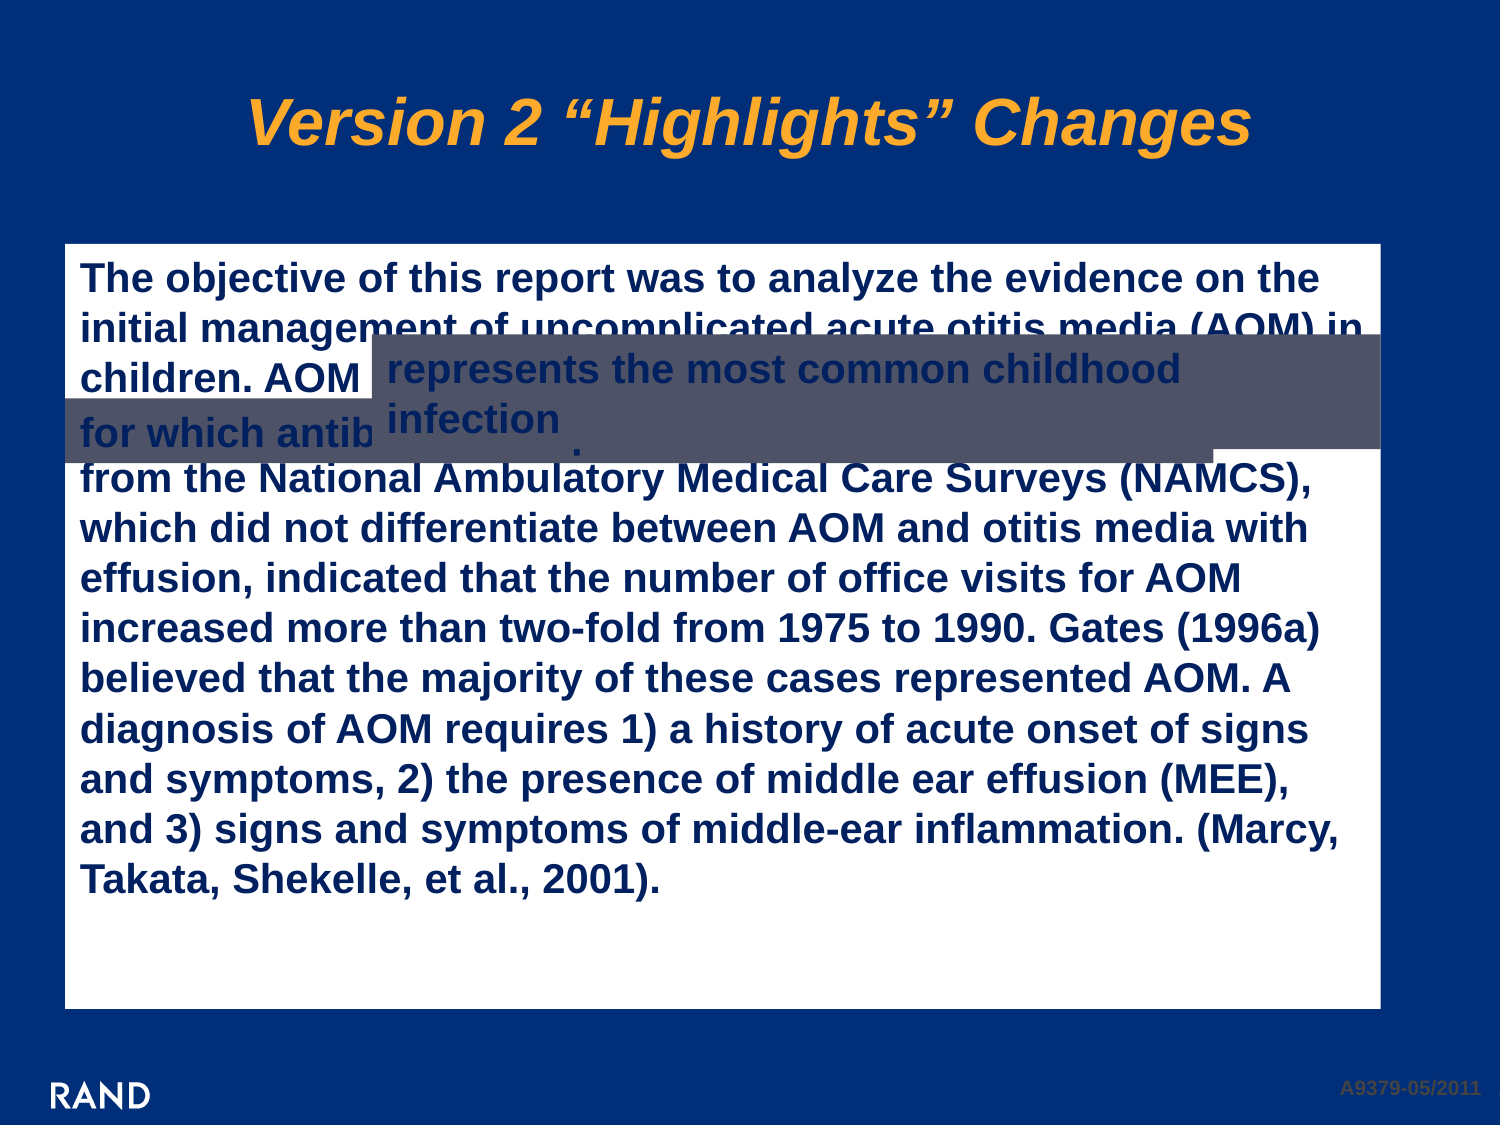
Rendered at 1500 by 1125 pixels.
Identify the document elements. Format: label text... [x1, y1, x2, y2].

text_box for which antibiotics are prescribed in the United States. [65, 398, 1214, 464]
title Version 2 “Highlights” Changes [0, 24, 1500, 213]
picture [50, 1079, 151, 1110]
text_box The objective of this report was to analyze the evidence on the initial management of uncomplicated acute otitis media (AOM) in children. AOM represents the most common childhood infection for which antibiotics are prescribed in the United States. Data from the National Ambulatory Medical Care Surveys (NAMCS), which did not differentiate between AOM and otitis media with effusion, indicated that the number of office visits for AOM increased more than two-fold from 1975 to 1990. Gates (1996a) believed that the majority of these cases represented AOM. A diagnosis of AOM requires 1) a history of acute onset of signs and symptoms, 2) the presence of middle ear effusion (MEE), and 3) signs and symptoms of middle-ear inflammation. (Marcy, Takata, Shekelle, et al., 2001). [65, 450, 1381, 1009]
text_box The objective of this report was to analyze the evidence on the initial management of uncomplicated acute otitis media (AOM) in children. AOM represents the most common childhood infection for which antibiotics are prescribed in the United States. Data from the National Ambulatory Medical Care Surveys (NAMCS), which did not differentiate between AOM and otitis media with effusion, indicated that the number of office visits for AOM increased more than two-fold from 1975 to 1990. Gates (1996a) believed that the majority of these cases represented AOM. A diagnosis of AOM requires 1) a history of acute onset of signs and symptoms, 2) the presence of middle ear effusion (MEE), and 3) signs and symptoms of middle-ear inflammation. (Marcy, Takata, Shekelle, et al., 2001). [65, 243, 1381, 398]
text_box represents the most common childhood infection [371, 334, 1381, 450]
